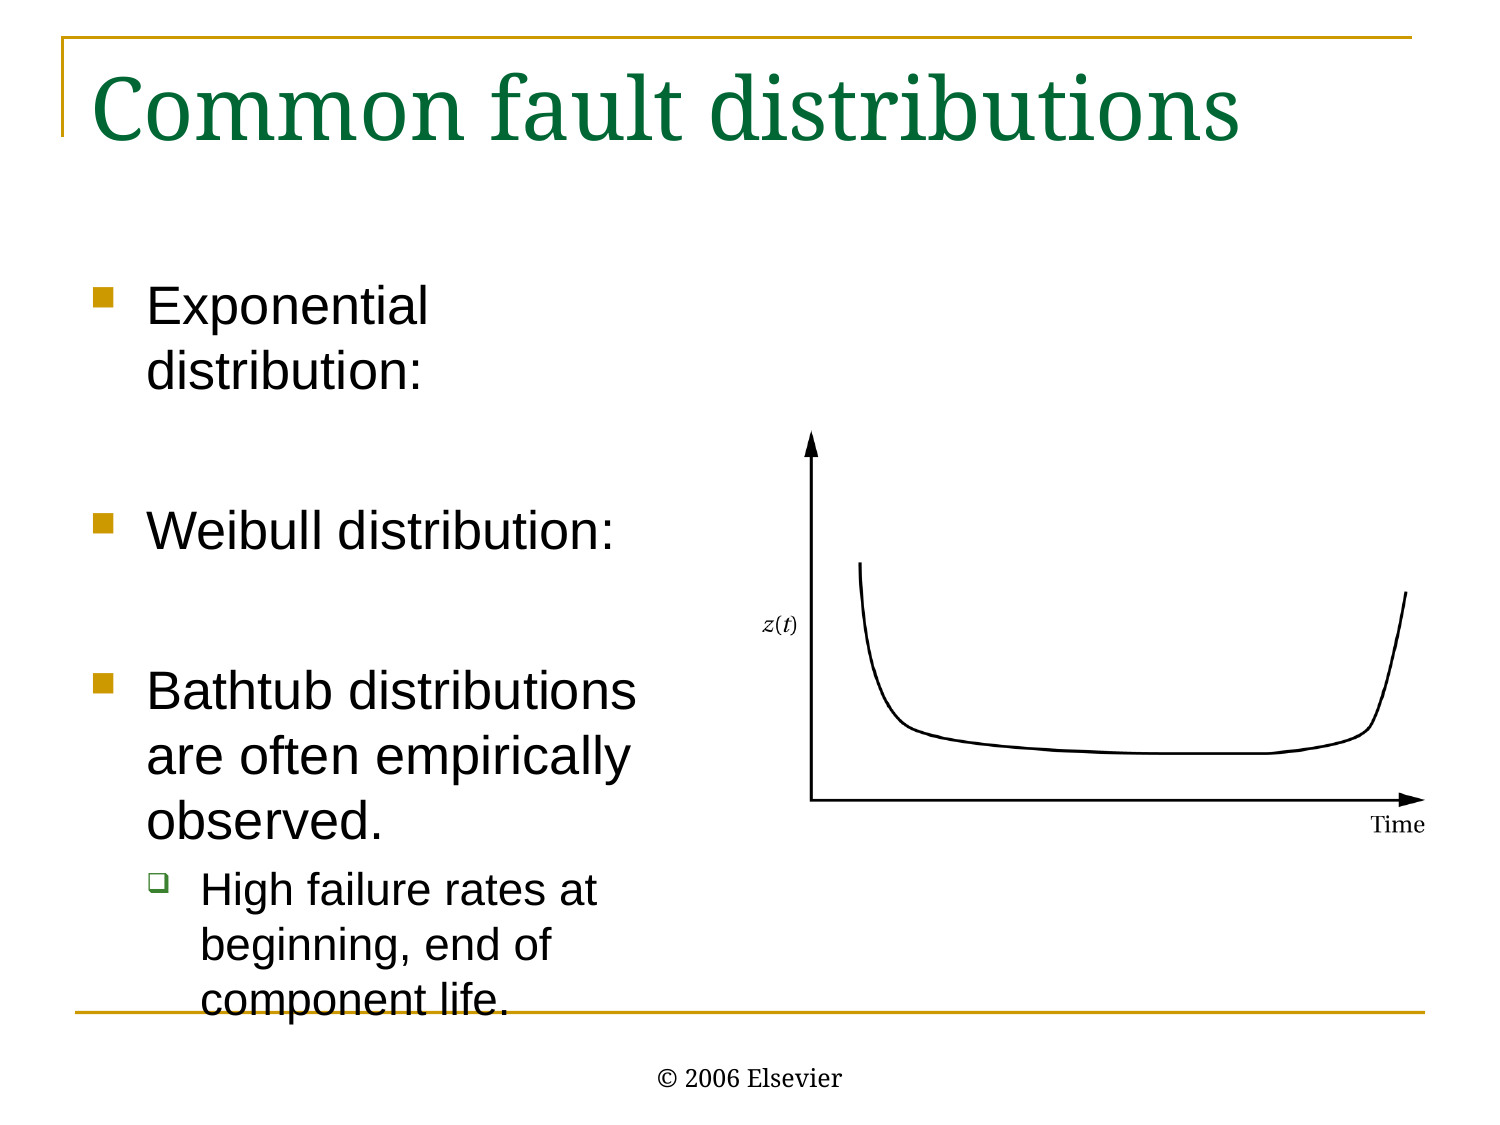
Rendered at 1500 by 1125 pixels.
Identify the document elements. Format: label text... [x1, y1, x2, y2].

title Common fault distributions [75, 45, 1425, 233]
footer © 2006 Elsevier [512, 1025, 988, 1100]
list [762, 429, 1426, 838]
